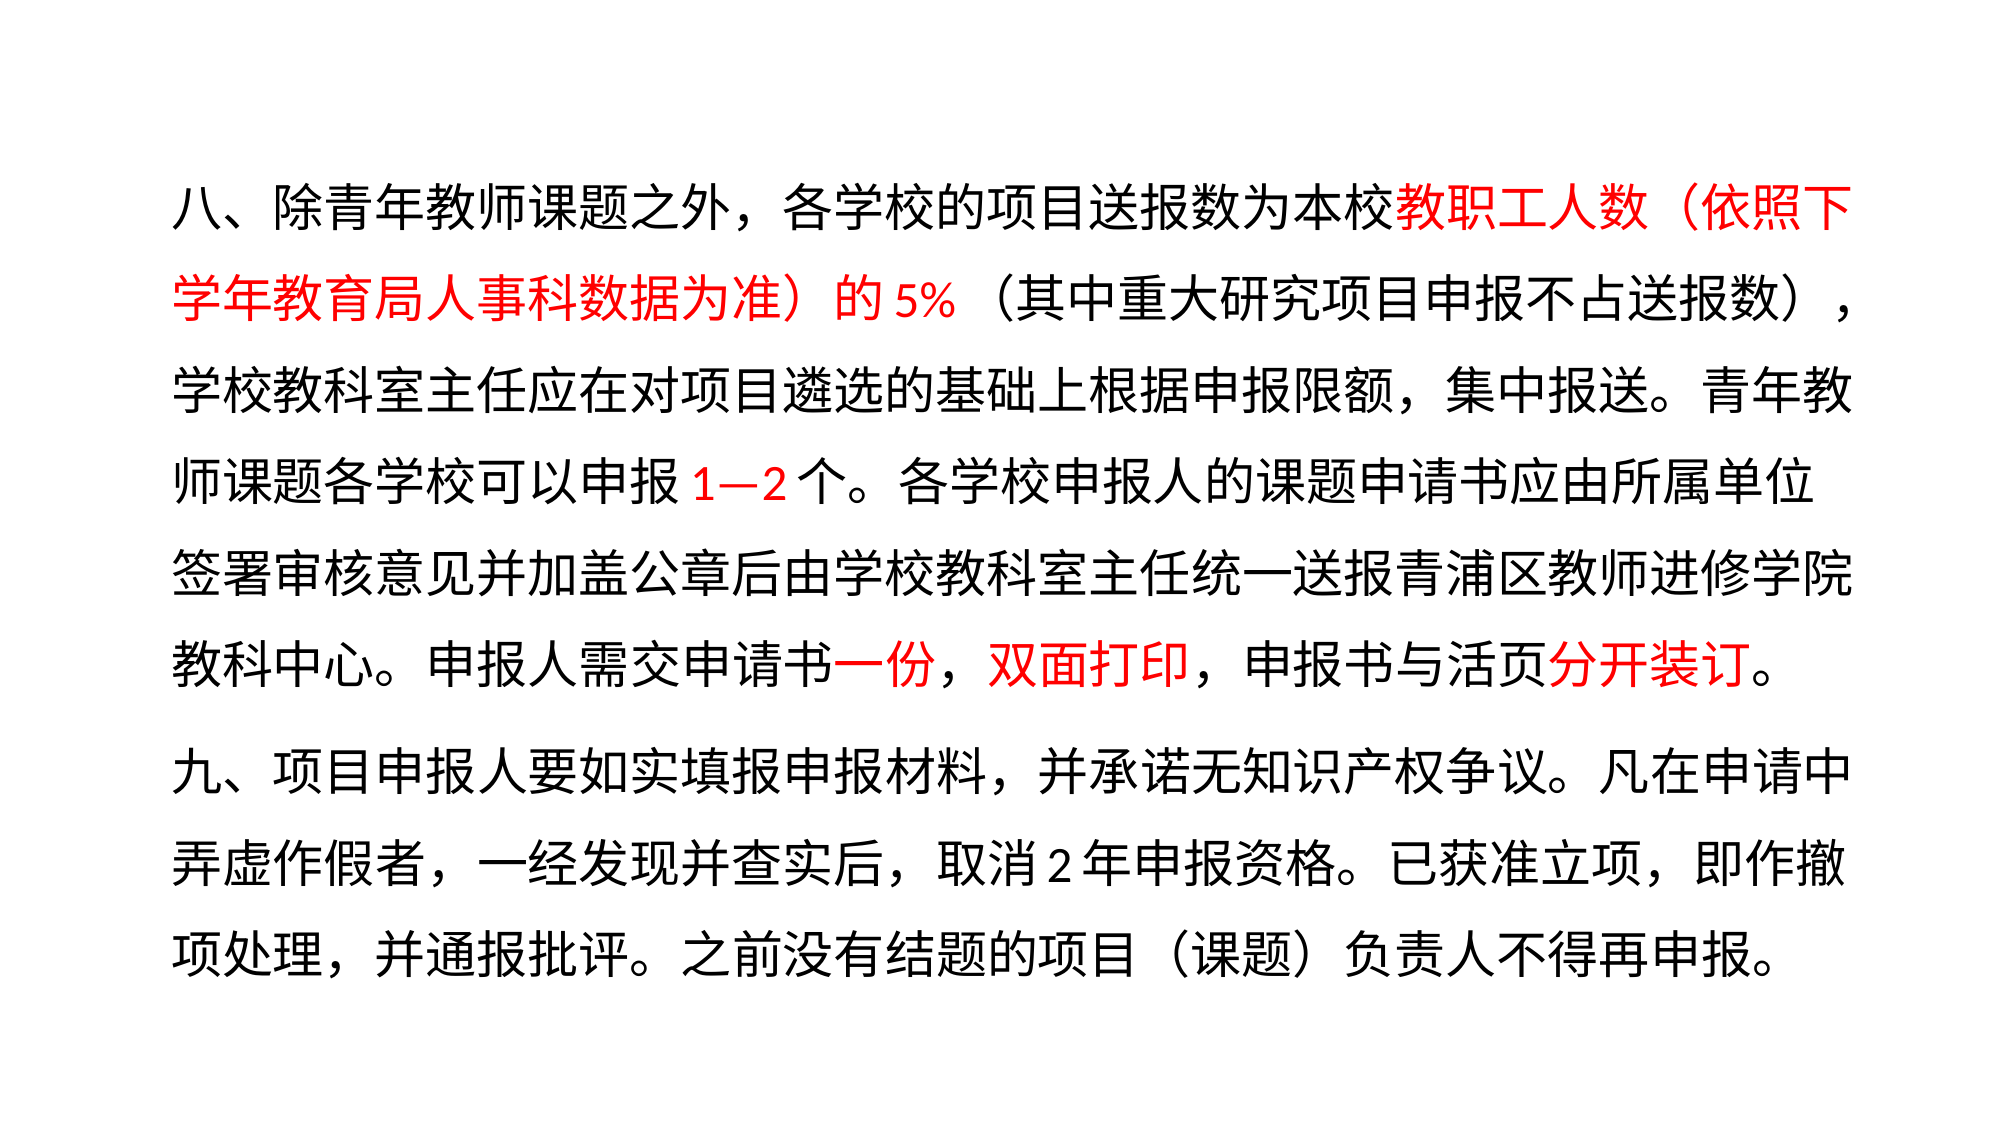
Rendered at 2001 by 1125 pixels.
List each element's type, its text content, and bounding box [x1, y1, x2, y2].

list 八、除青年教师课题之外，各学校的项目送报数为本校教职工人数（依照下学年教育局人事科数据为准）的5%（其中重大研究项目申报不占送报数），学校教科室主任应在对项目遴选的基础上根据申报限额，集中报送。青年教师课题各学校可以申报1—2个。各学校申报人的课题申请书应由所属单位签署审核意见并加盖公章后由学校教科室主任统一送报青浦区教师进修学院教科中心。申报人需交申请书一份，双面打印，申报书与活页分开装订。 九、项目申报人要如实填报申报材料，并承诺无知识产权争议。凡在申请中弄虚作假者，一经发现并查实后，取消2年申报资格。已获准立项，即作撤项处理，并通报批评。之前没有结题的项目（课题）负责人不得再申报。 [155, 71, 1881, 1026]
